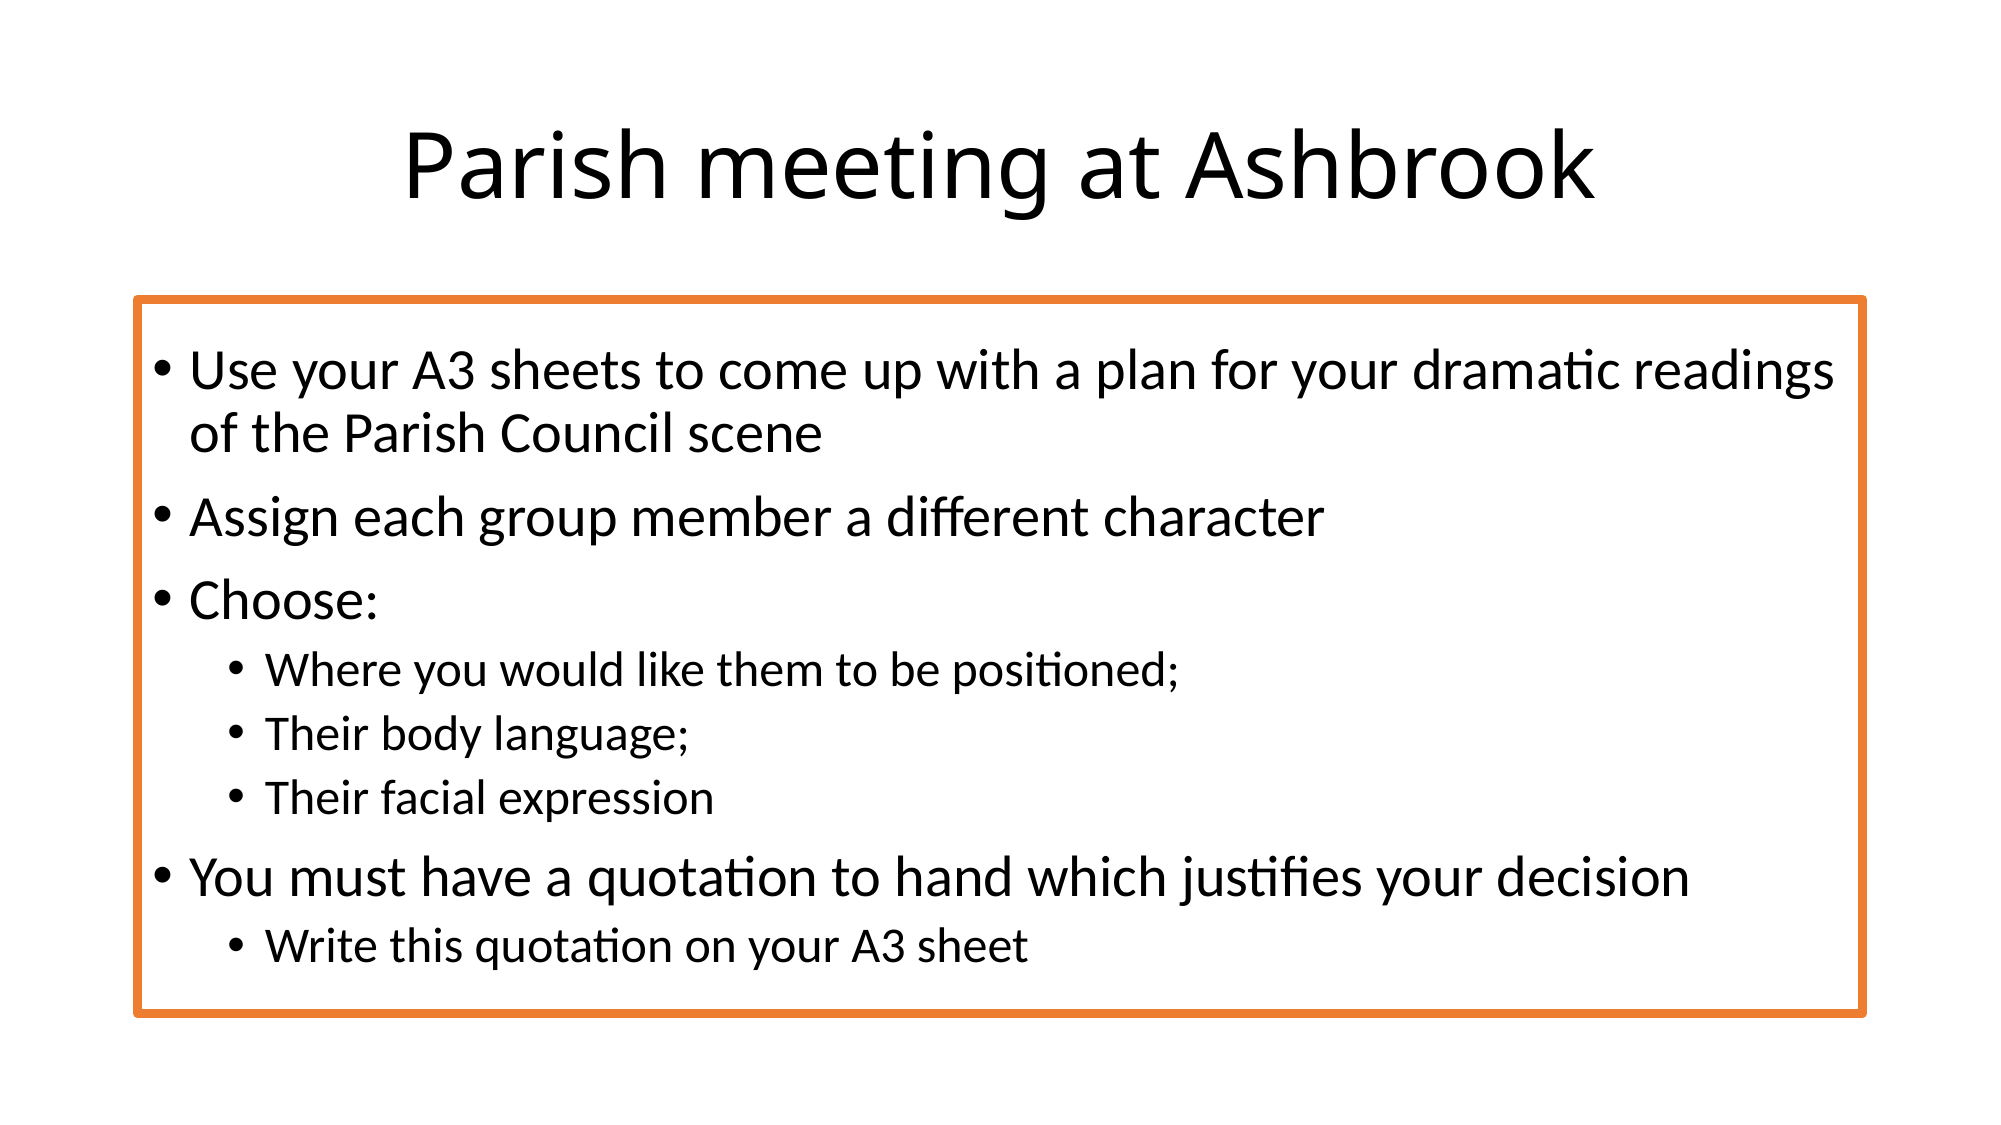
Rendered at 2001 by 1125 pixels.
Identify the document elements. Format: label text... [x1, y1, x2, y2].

list Use your A3 sheets to come up with a plan for your dramatic readings of the Parish Council scene Assign each group member a different character Choose: Where you would like them to be positioned; Their body language; Their facial expression You must have a quotation to hand which justifies your decision Write this quotation on your A3 sheet [137, 299, 1863, 1014]
title Parish meeting at Ashbrook [137, 59, 1863, 278]
